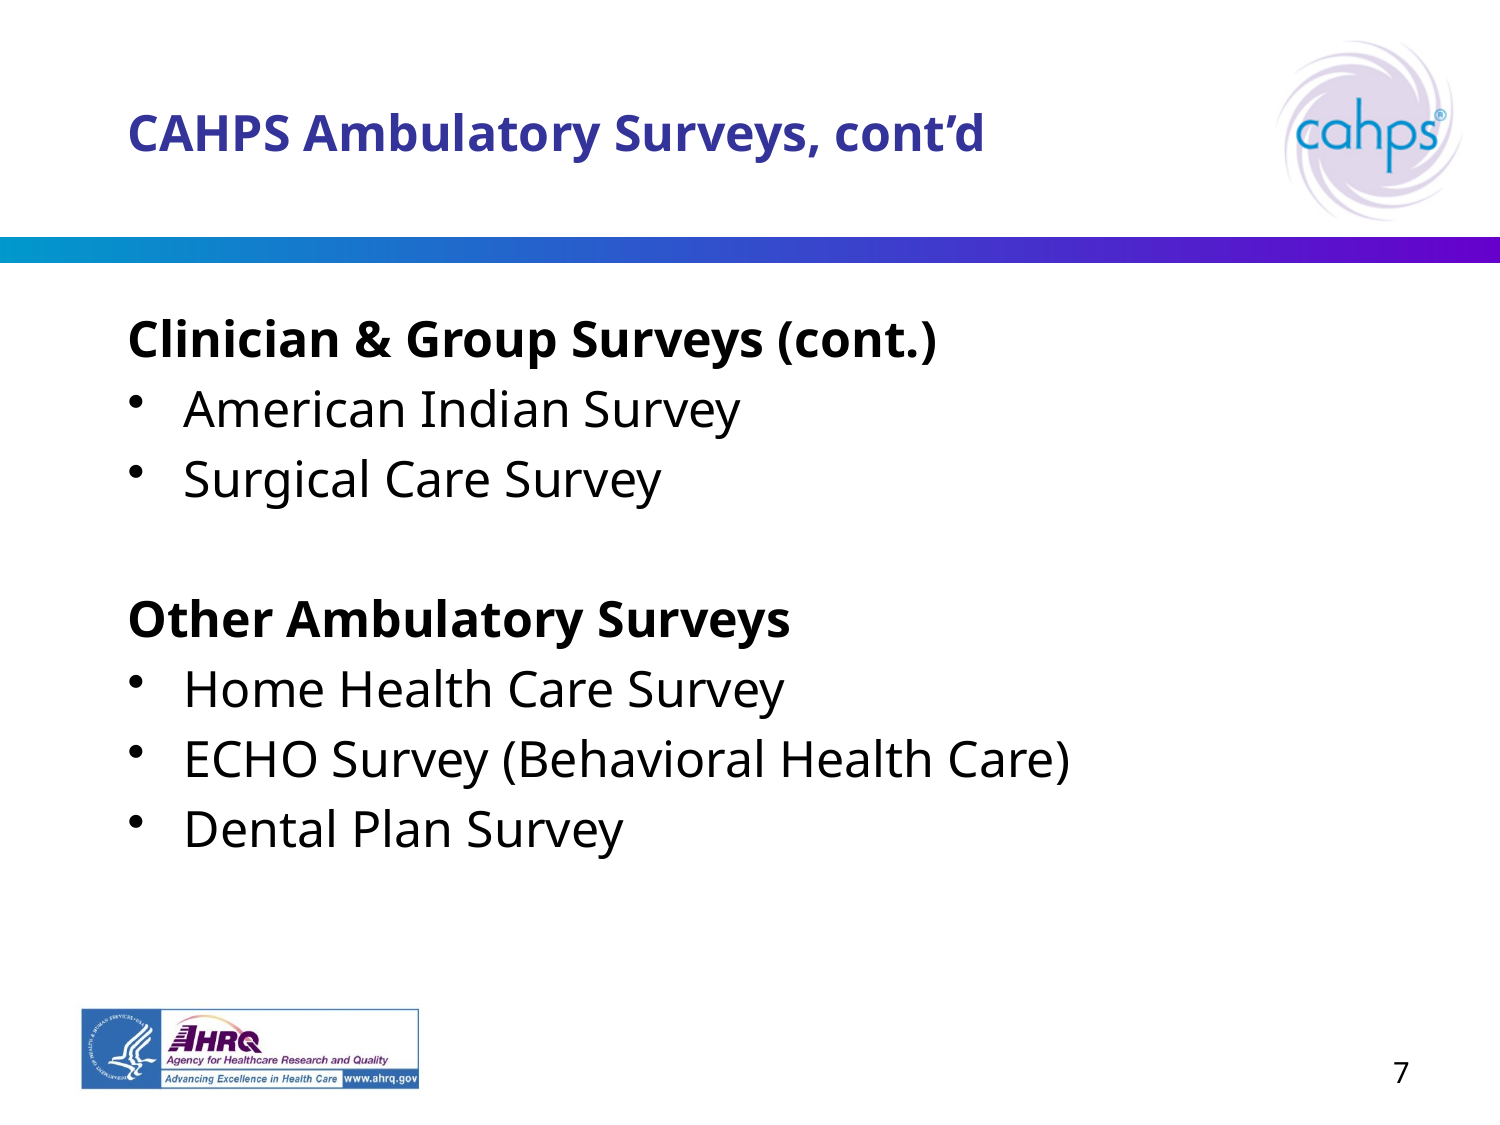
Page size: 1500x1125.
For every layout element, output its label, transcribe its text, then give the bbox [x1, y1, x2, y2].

picture [75, 1003, 425, 1096]
list Clinician & Group Surveys (cont.) American Indian Survey Surgical Care Survey Other Ambulatory Surveys Home Health Care Survey ECHO Survey (Behavioral Health Care) Dental Plan Survey [112, 299, 800, 963]
title CAHPS Ambulatory Surveys, cont’d [112, 37, 1301, 226]
slide_number 7 [1074, 1046, 1426, 1125]
text_box [800, 275, 1500, 1000]
picture [1301, 37, 1463, 225]
